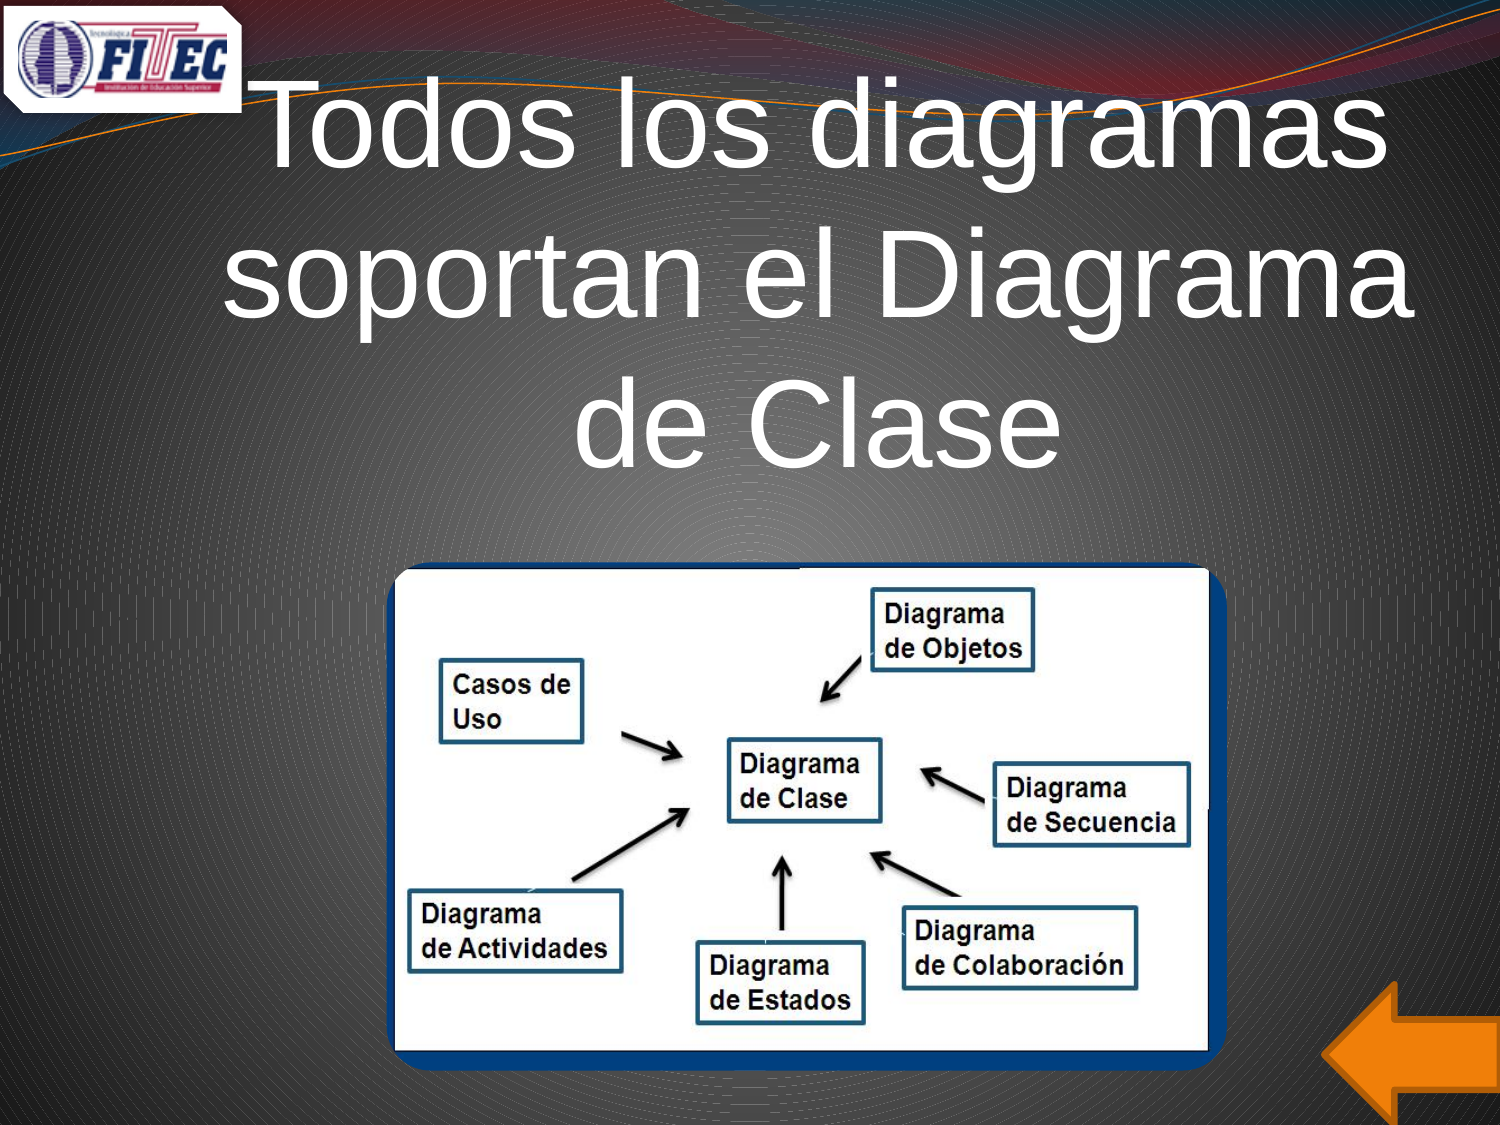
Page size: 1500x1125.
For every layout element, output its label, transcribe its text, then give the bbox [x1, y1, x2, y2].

title Todos los diagramas soportan el Diagrama de Clase [137, 304, 1500, 493]
picture [386, 561, 1228, 1071]
text_box [1320, 981, 1500, 1125]
picture [10, 12, 235, 106]
